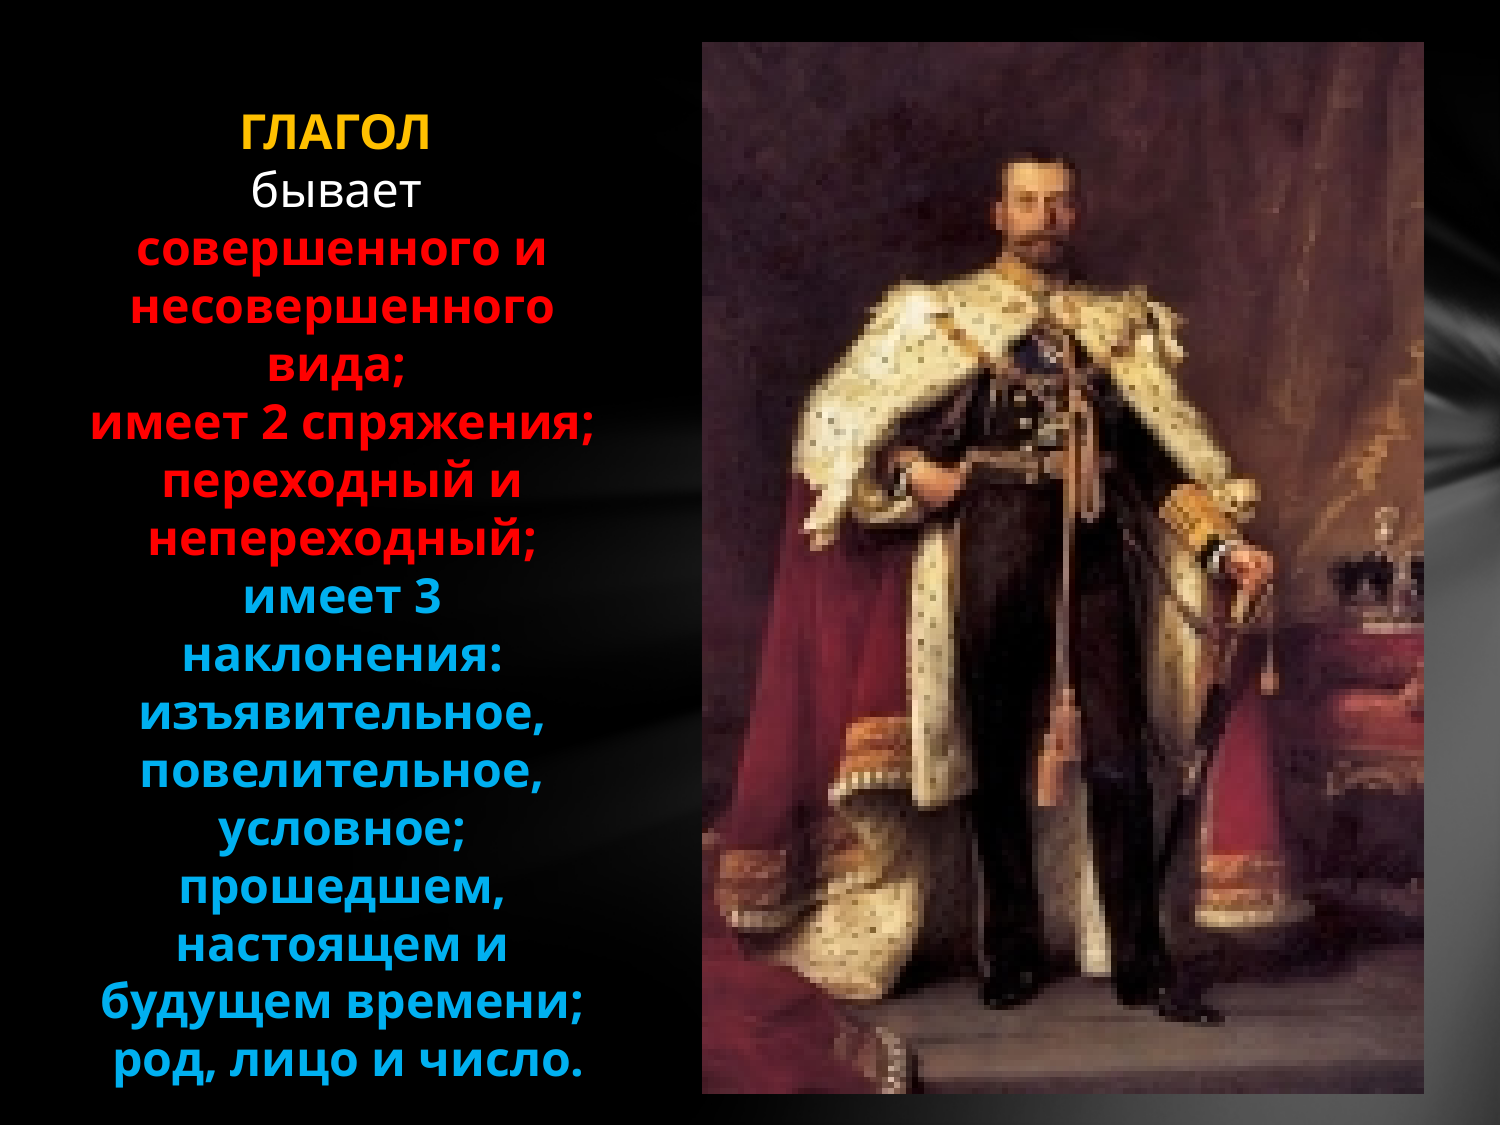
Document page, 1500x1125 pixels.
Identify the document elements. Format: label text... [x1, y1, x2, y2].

picture [702, 42, 1424, 1095]
title ГЛАГОЛ бывает совершенного и несовершенного вида; имеет 2 спряжения; переходный и непереходный; имеет 3 наклонения: изъявительное, повелительное, условное; прошедшем, настоящем и будущем времени; род, лицо и число. [64, 84, 621, 1094]
